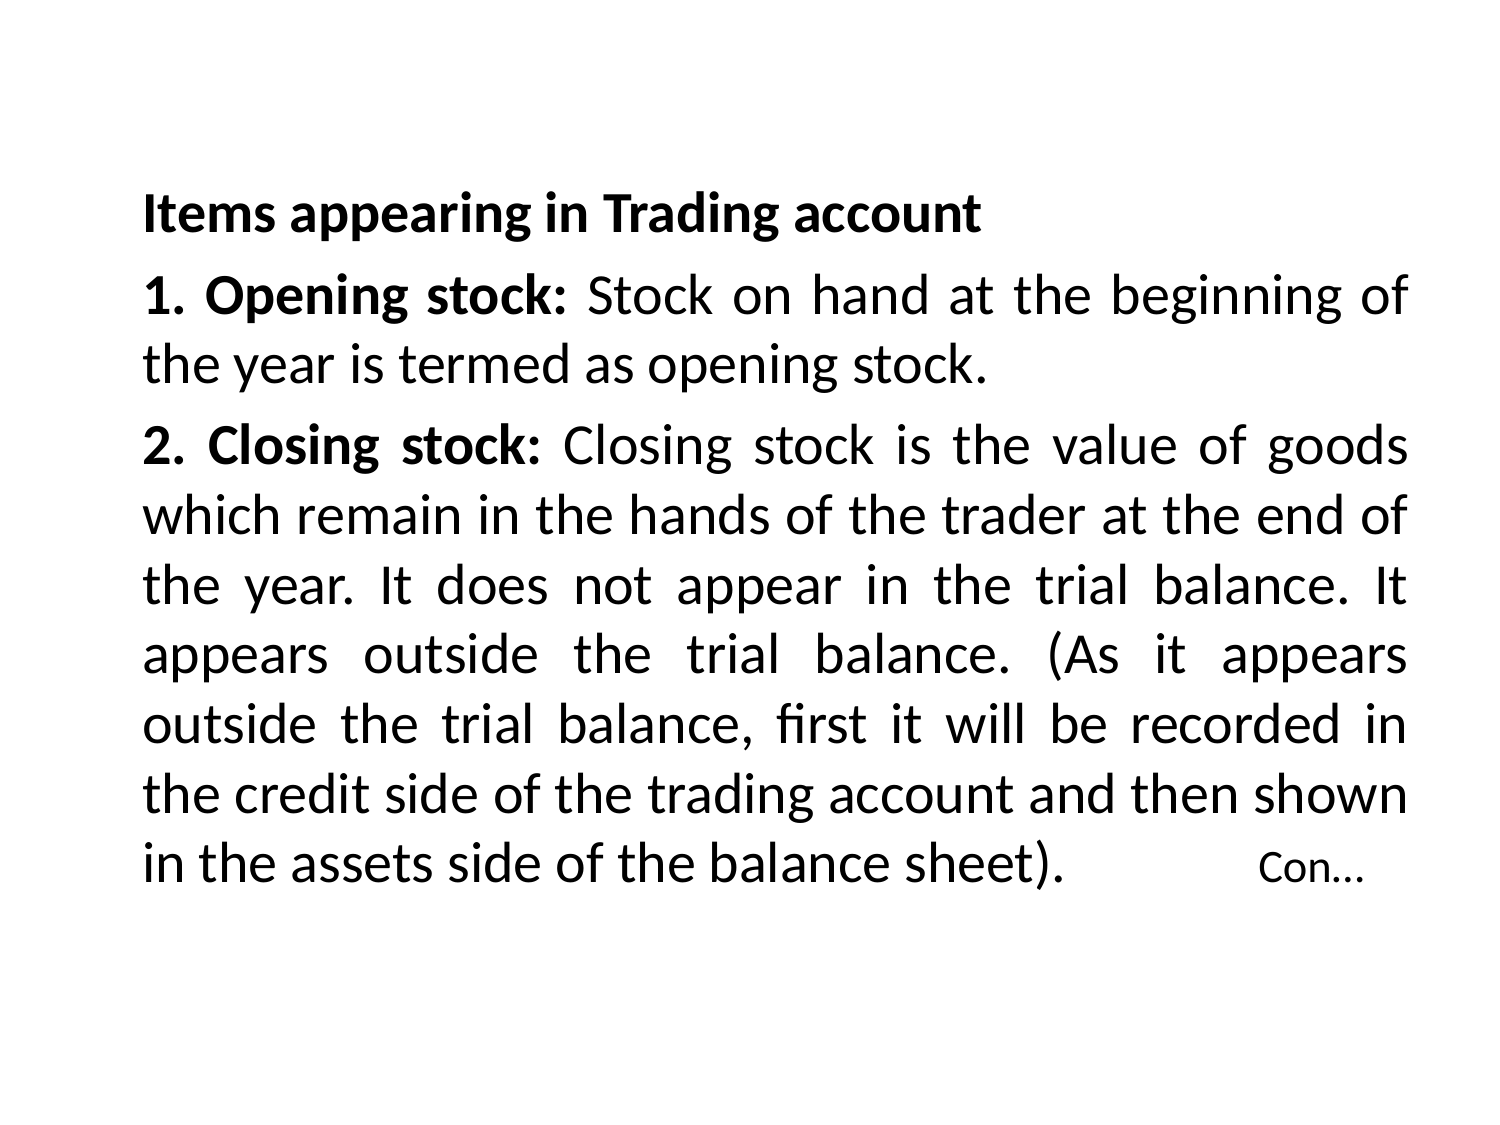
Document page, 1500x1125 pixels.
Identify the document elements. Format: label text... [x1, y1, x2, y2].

list Items appearing in Trading account 1. Opening stock: Stock on hand at the beginning of the year is termed as opening stock. 2. Closing stock: Closing stock is the value of goods which remain in the hands of the trader at the end of the year. It does not appear in the trial balance. It appears outside the trial balance. (As it appears outside the trial balance, first it will be recorded in the credit side of the trading account and then shown in the assets side of the balance sheet). Con… [75, 162, 1425, 1038]
